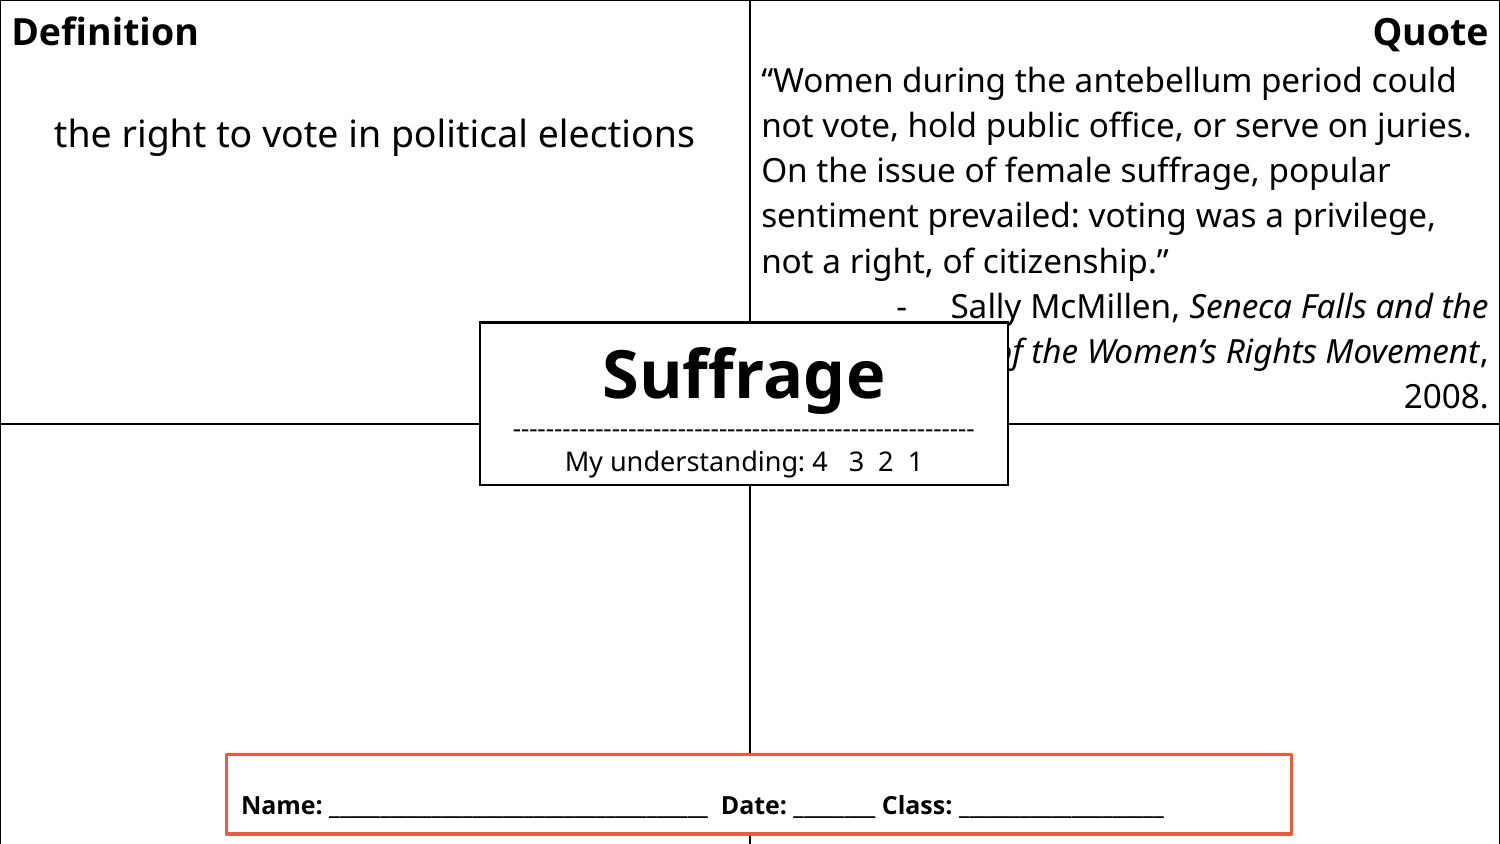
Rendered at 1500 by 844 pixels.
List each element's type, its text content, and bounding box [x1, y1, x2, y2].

table_cell Illustration [1, 425, 749, 844]
table_cell Question [751, 425, 1499, 844]
table_header Quote “Women during the antebellum period could not vote, hold public office, or serve on juries. On the issue of female suffrage, popular sentiment prevailed: voting was a privilege, not a right, of citizenship.” Sally McMillen, Seneca Falls and the Origins of the Women’s Rights Movement, 2008. [751, 1, 1499, 423]
text_box Name: _____________________________________ Date: ________ Class: ____________________ [226, 754, 1292, 834]
text_box Suffrage -------------------------------------------------------- My understanding: 4 3 2 1 [480, 322, 1008, 486]
table_header Definition the right to vote in political elections [1, 1, 749, 423]
